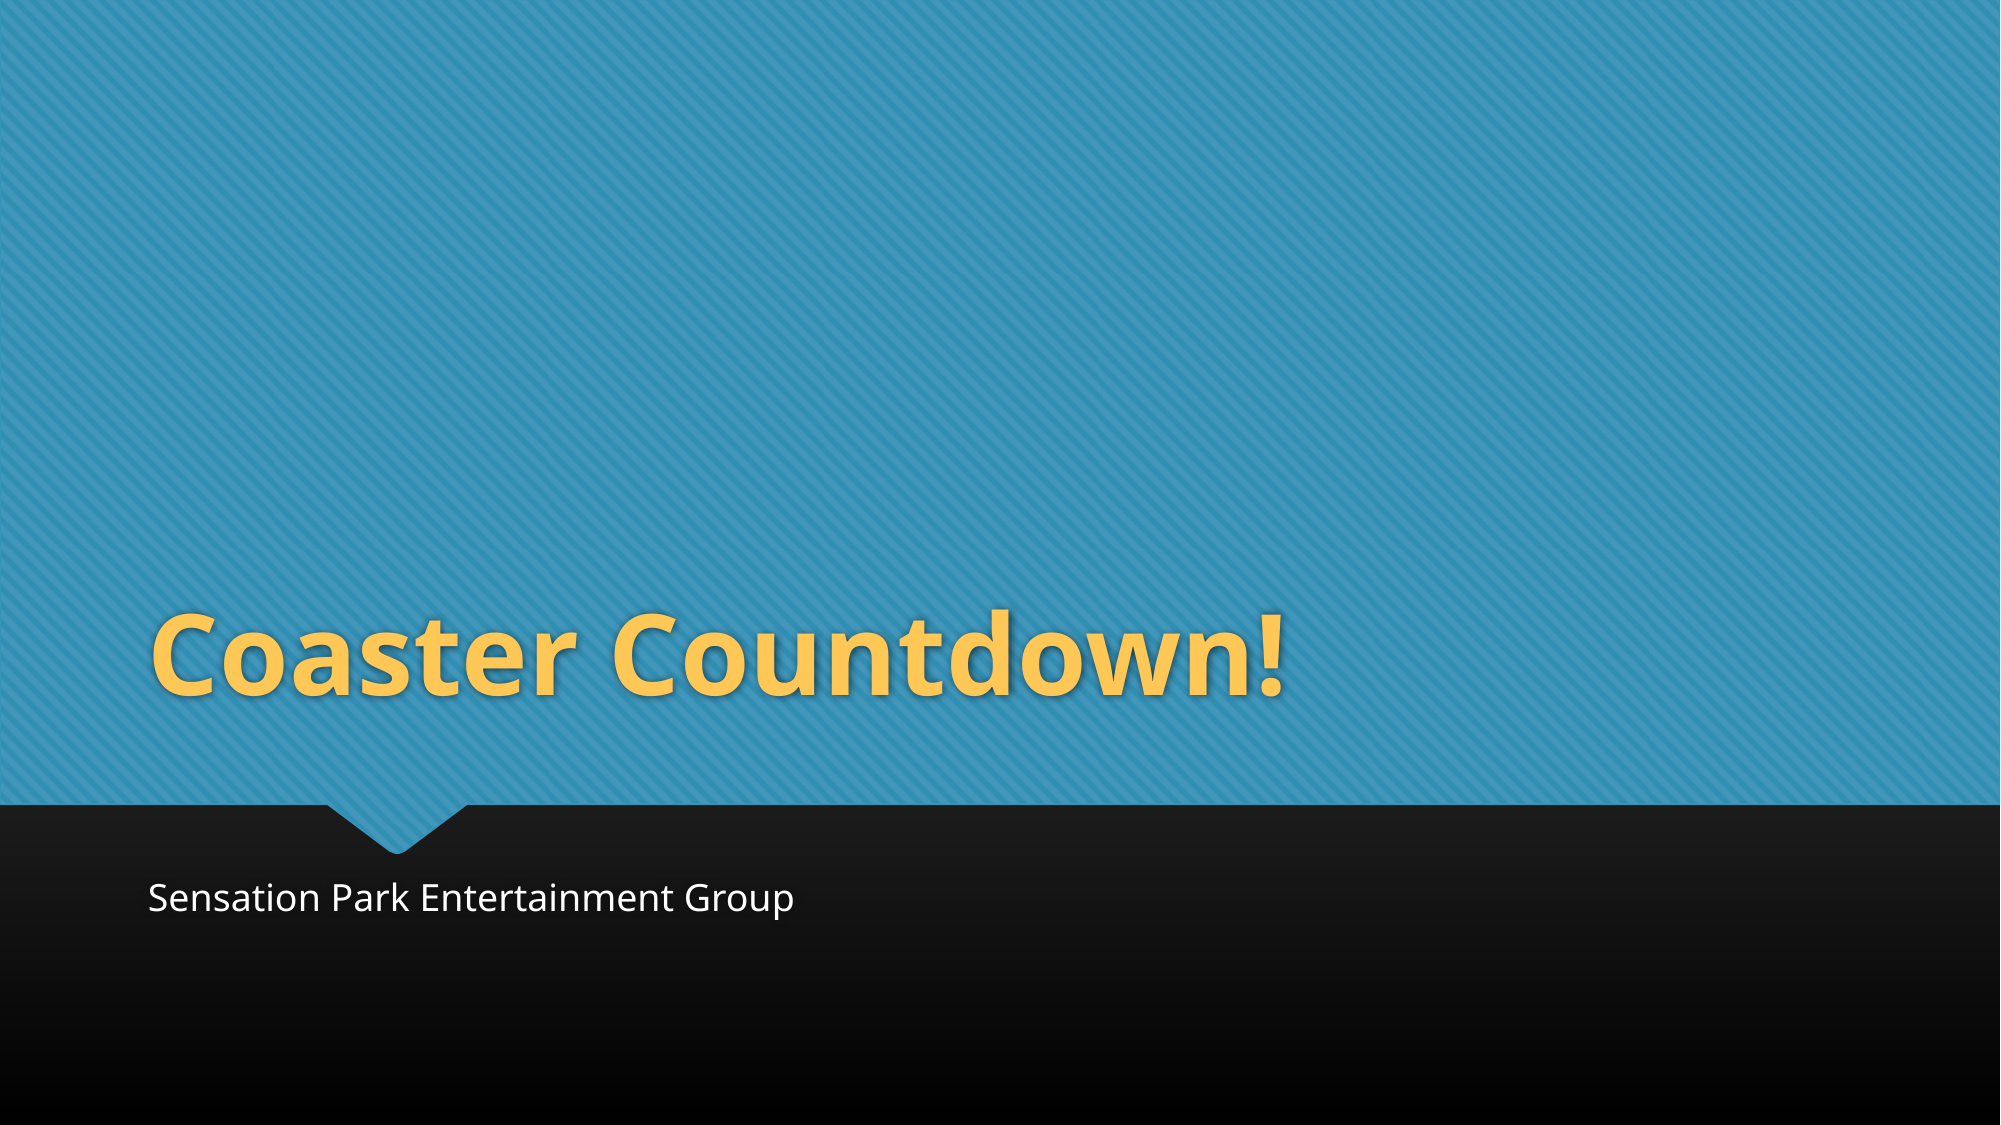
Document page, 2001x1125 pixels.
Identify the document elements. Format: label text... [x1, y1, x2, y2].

title Coaster Countdown! [132, 237, 1868, 726]
subtitle Sensation Park Entertainment Group [132, 866, 1868, 938]
